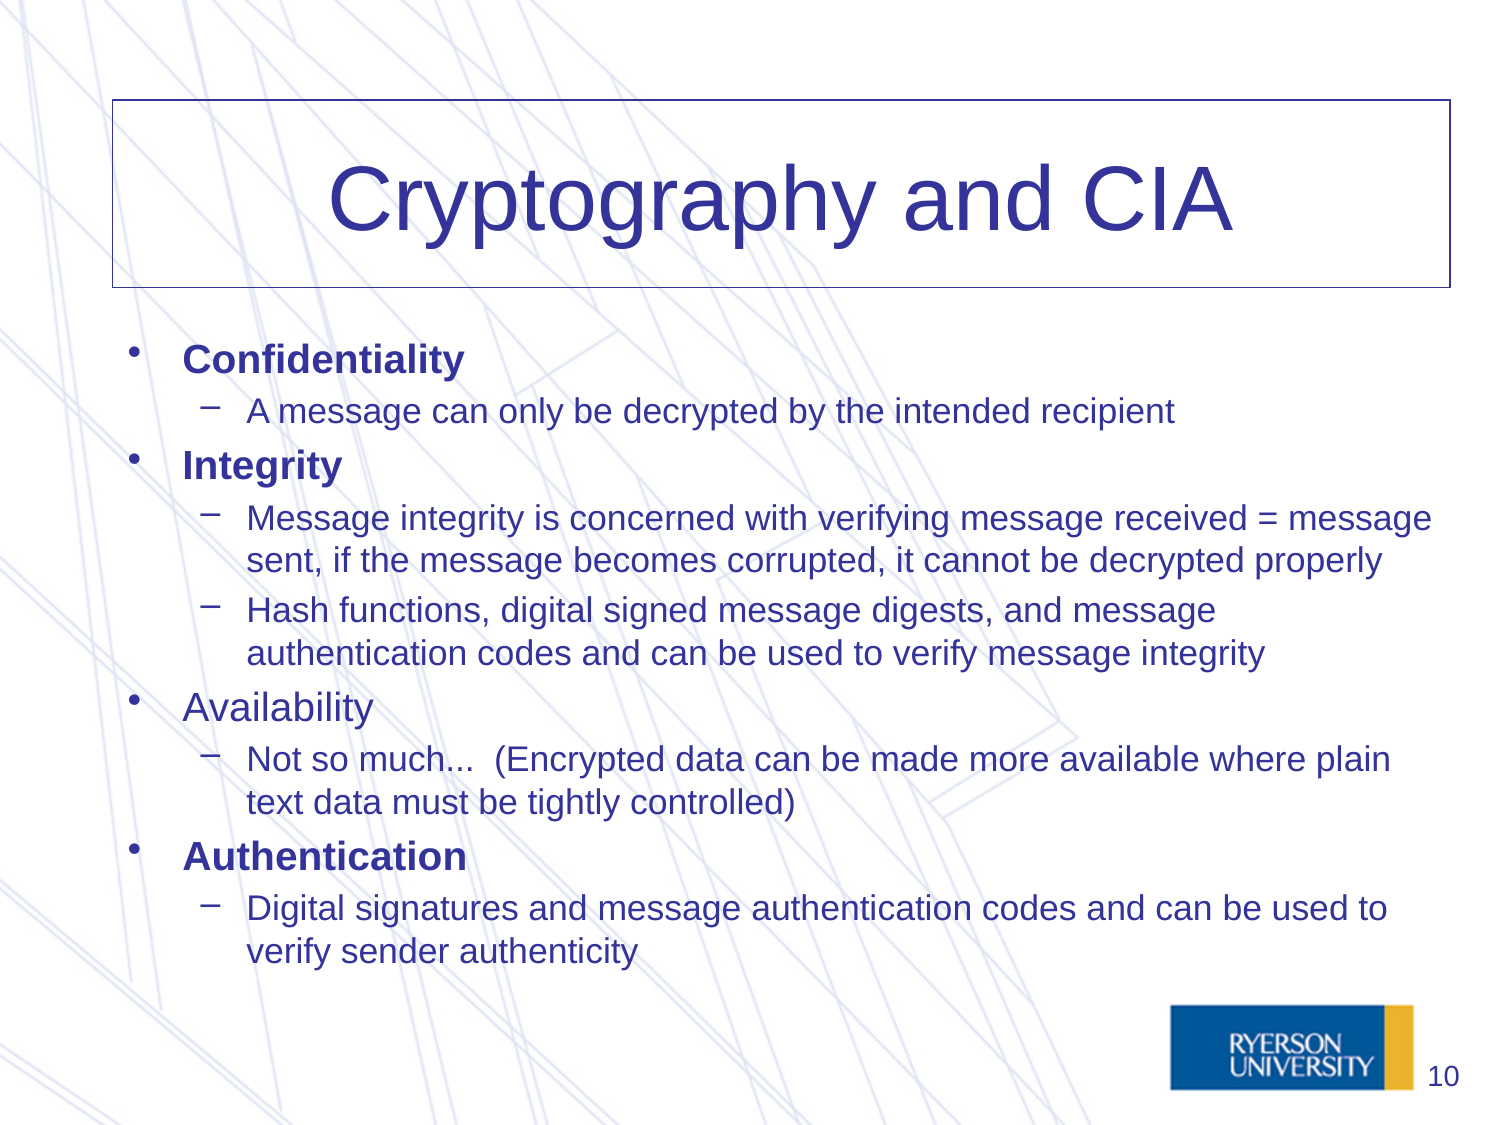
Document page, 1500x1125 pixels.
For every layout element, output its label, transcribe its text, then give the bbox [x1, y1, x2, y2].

slide_number 10 [1399, 1049, 1476, 1113]
title Cryptography and CIA [112, 99, 1451, 288]
picture [0, 0, 1500, 1125]
list Confidentiality A message can only be decrypted by the intended recipient Integrity Message integrity is concerned with verifying message received = message sent, if the message becomes corrupted, it cannot be decrypted properly Hash functions, digital signed message digests, and message authentication codes and can be used to verify message integrity Availability Not so much... (Encrypted data can be made more available where plain text data must be tightly controlled) Authentication Digital signatures and message authentication codes and can be used to verify sender authenticity [112, 324, 1451, 1001]
